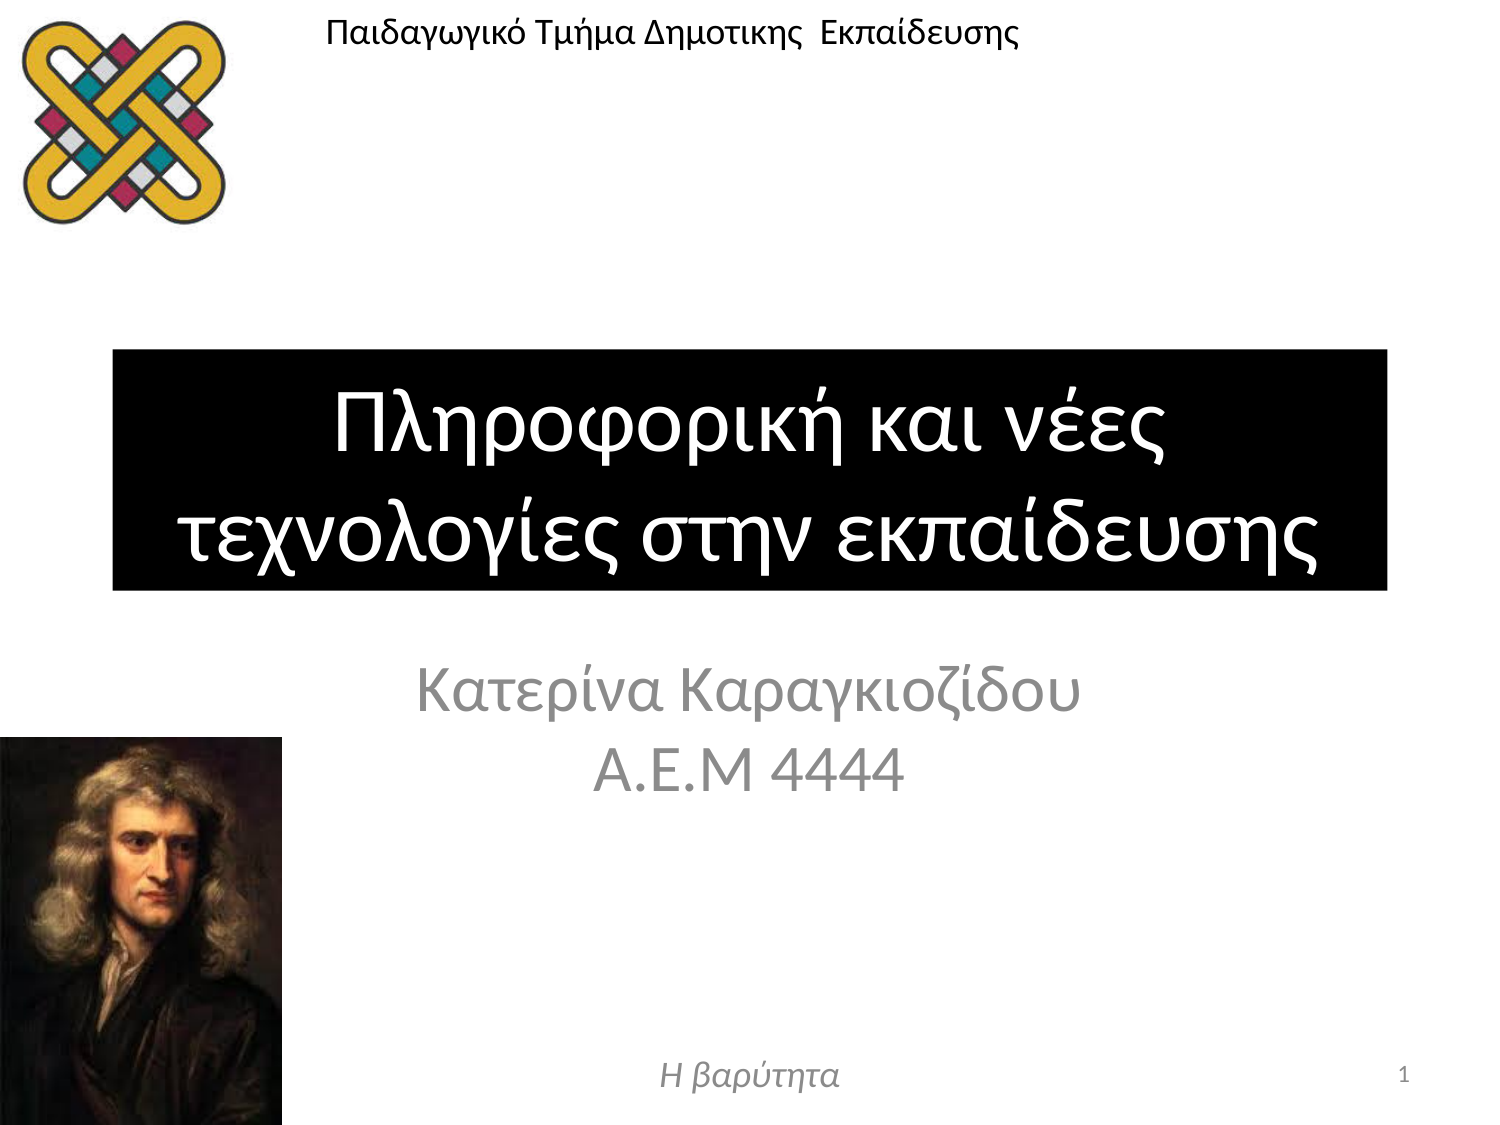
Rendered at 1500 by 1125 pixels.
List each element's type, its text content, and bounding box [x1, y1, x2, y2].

footer Η βαρύτητα [512, 1042, 988, 1103]
title Πληροφορική και νέες τεχνολογίες στην εκπαίδευσης [112, 349, 1388, 591]
picture [0, 0, 258, 258]
subtitle Κατερίνα Καραγκιοζίδου Α.Ε.Μ 4444 [225, 637, 1275, 925]
picture [0, 737, 282, 1125]
slide_number 1 [1074, 1042, 1425, 1103]
